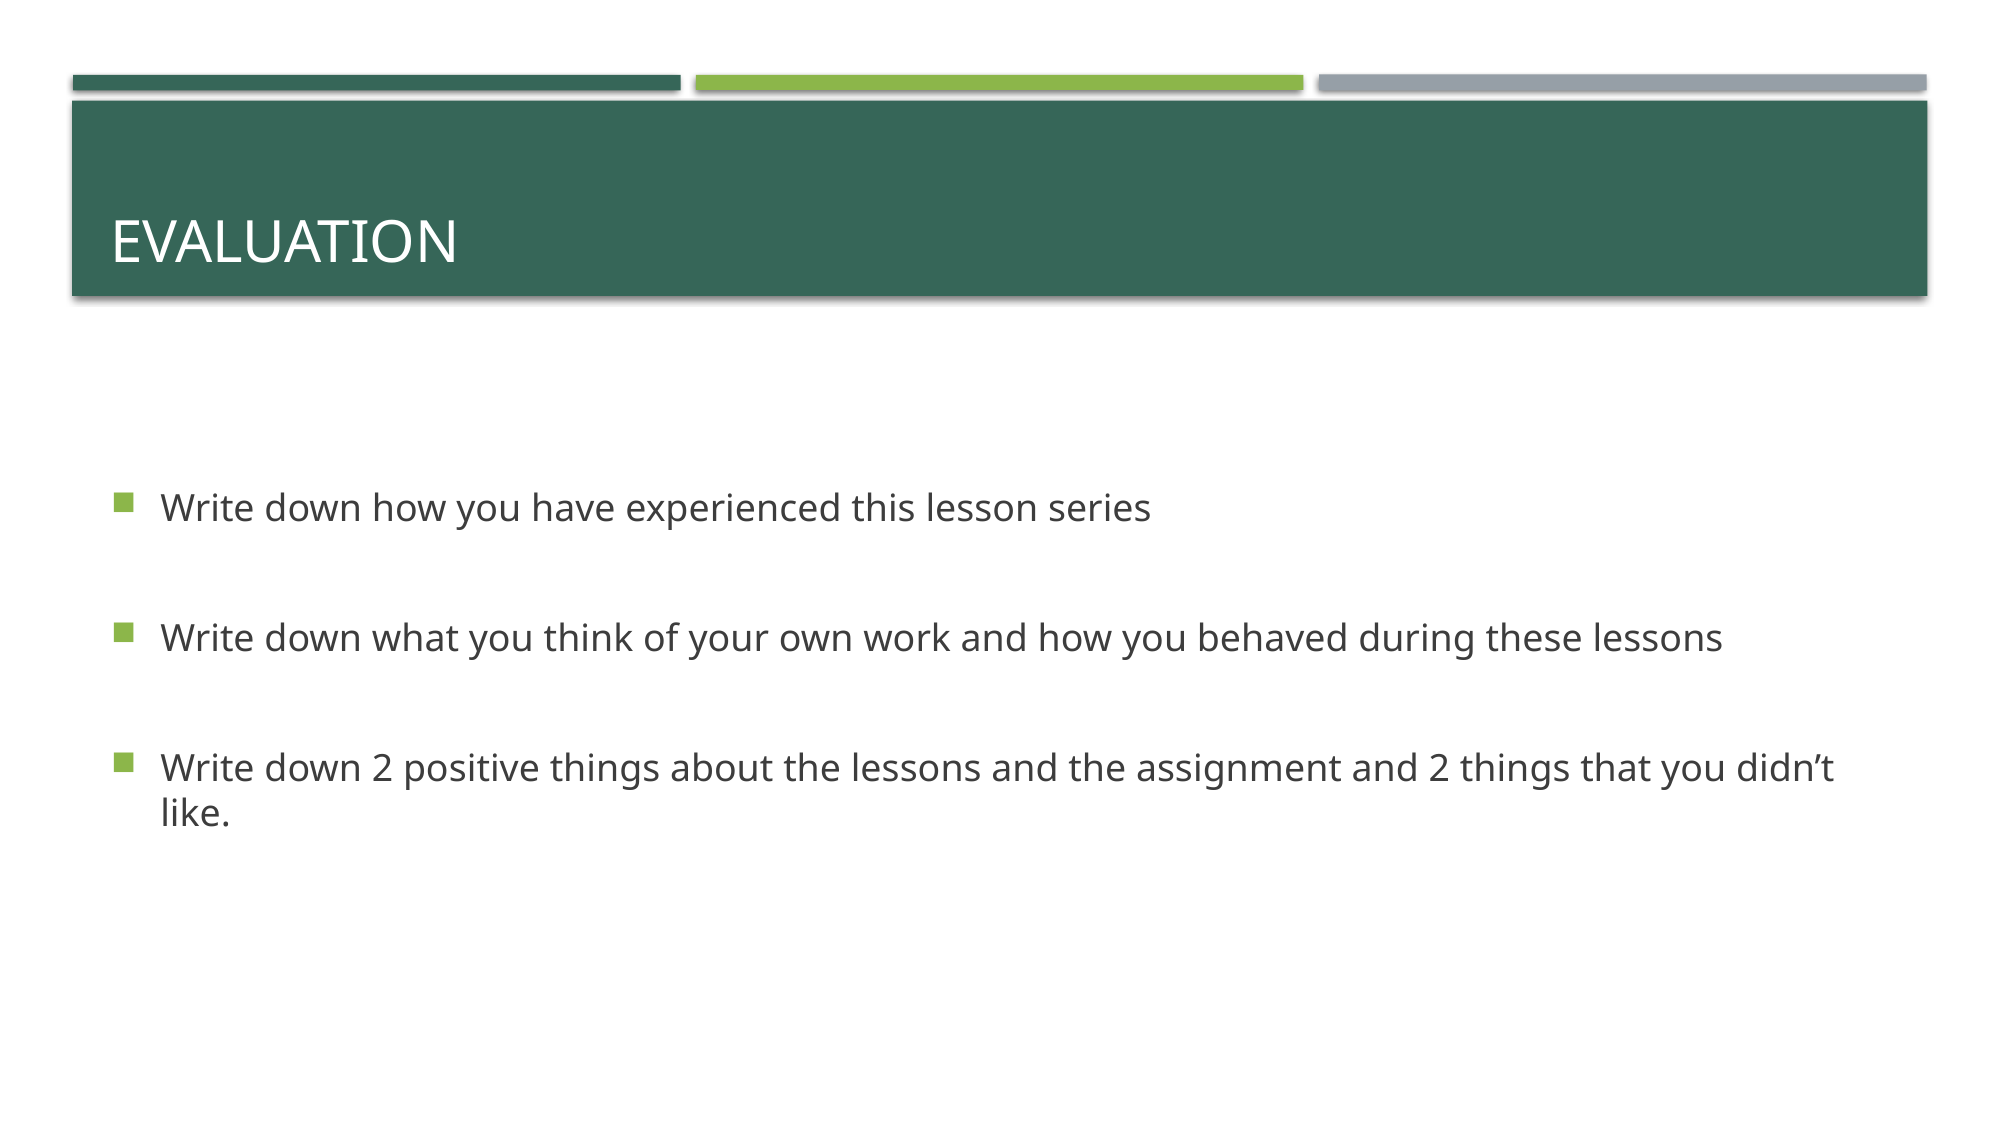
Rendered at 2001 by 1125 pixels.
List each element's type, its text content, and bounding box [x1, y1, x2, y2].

list Write down how you have experienced this lesson series Write down what you think of your own work and how you behaved during these lessons Write down 2 positive things about the lessons and the assignment and 2 things that you didn’t like. [95, 357, 1905, 962]
title Evaluation [95, 115, 1905, 282]
